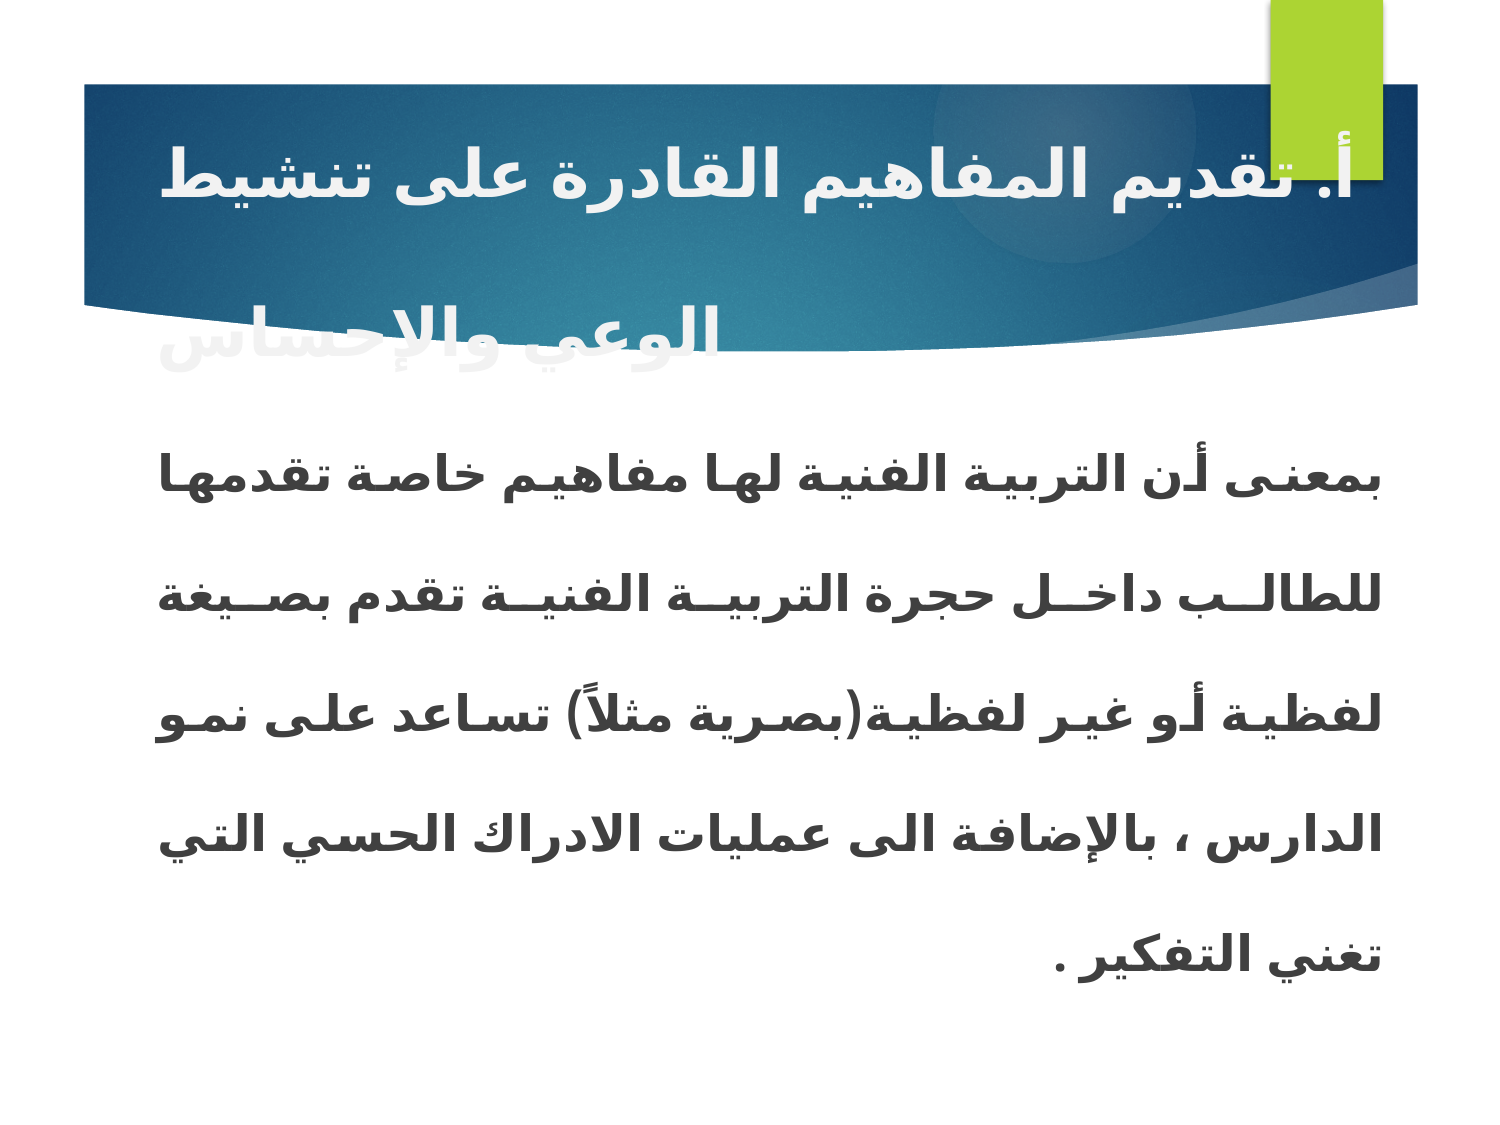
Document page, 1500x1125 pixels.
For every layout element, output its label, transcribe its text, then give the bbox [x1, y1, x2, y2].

list بمعنى أن التربية الفنية لها مفاهيم خاصة تقدمها للطالب داخل حجرة التربية الفنية تقدم بصيغة لفظية أو غير لفظية(بصرية مثلاً) تساعد على نمو الدارس ، بالإضافة الى عمليات الادراك الحسي التي تغني التفكير . [142, 373, 1400, 1012]
title أ. تقديم المفاهيم القادرة على تنشيط الوعي والإحساس [142, 152, 1376, 269]
